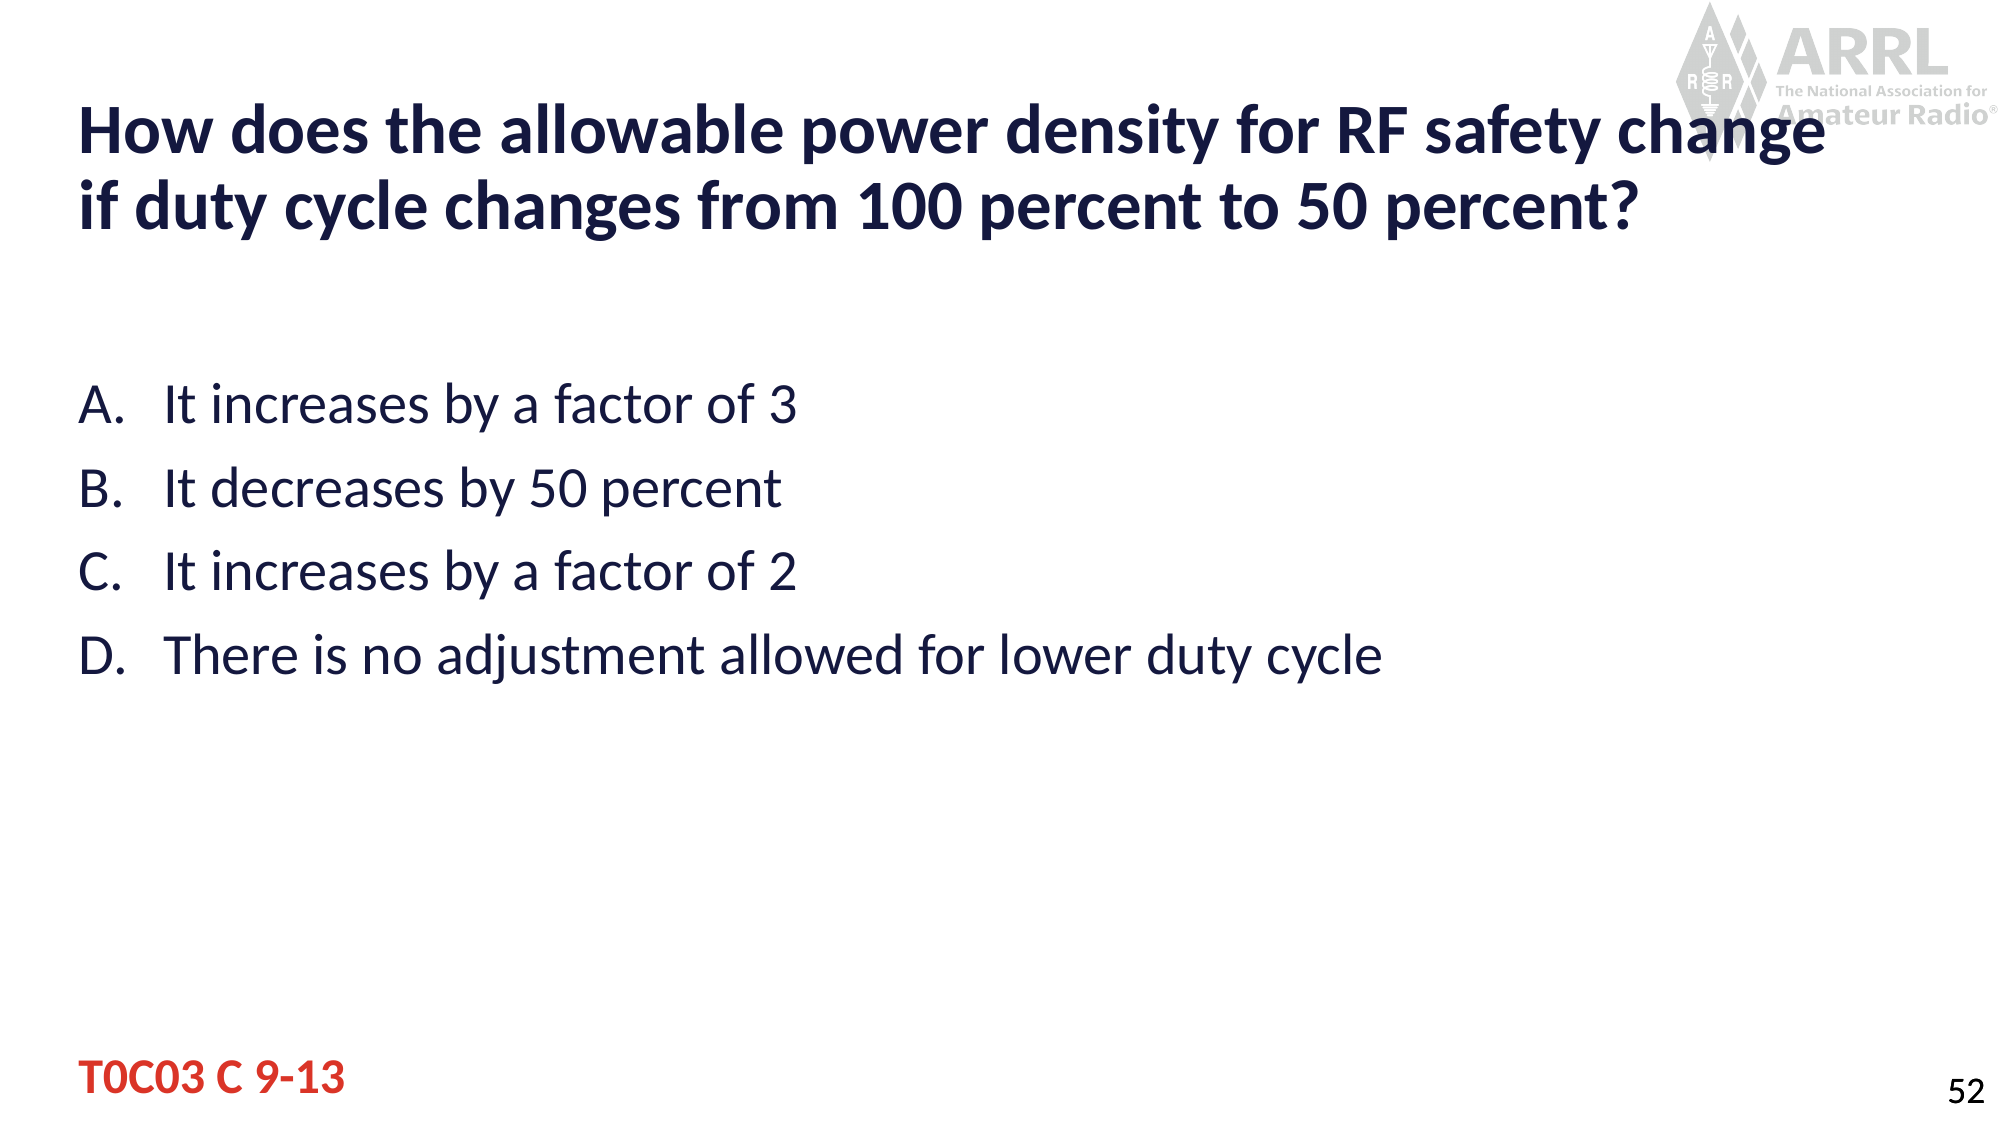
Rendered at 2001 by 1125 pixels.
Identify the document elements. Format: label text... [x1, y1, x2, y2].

title How does the allowable power density for RF safety change if duty cycle changes from 100 percent to 50 percent? [63, 59, 1863, 278]
picture [1674, 0, 2000, 164]
list It increases by a factor of 3 It decreases by 50 percent It increases by a factor of 2 There is no adjustment allowed for lower duty cycle [63, 365, 1863, 989]
text_box T0C03 C 9-13 [63, 1036, 921, 1112]
